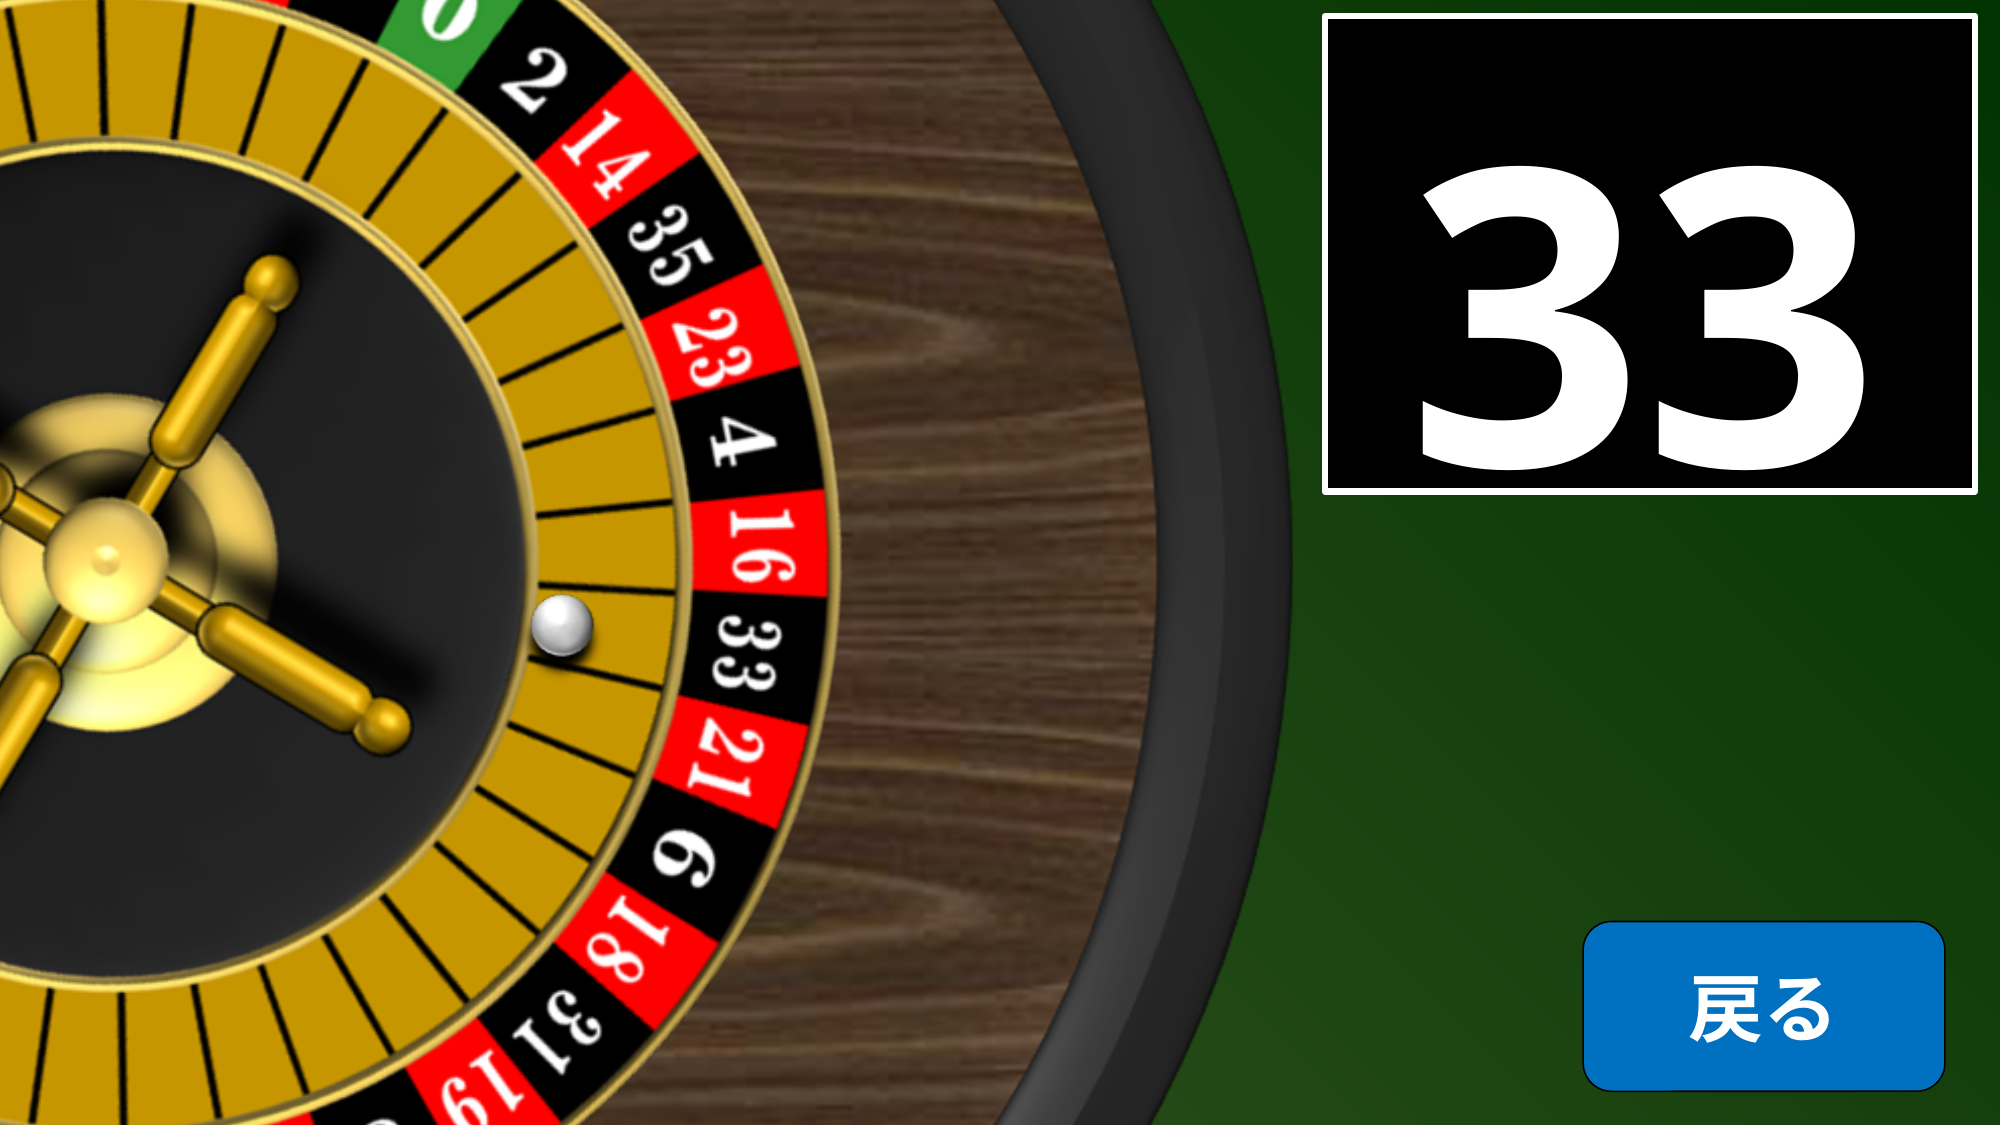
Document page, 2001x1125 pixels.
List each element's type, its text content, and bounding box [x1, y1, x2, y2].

text_box 33 [1392, 44, 1896, 558]
text_box [1324, 16, 1975, 492]
picture [0, 0, 1297, 1125]
text_box 戻る [1583, 921, 1945, 1092]
